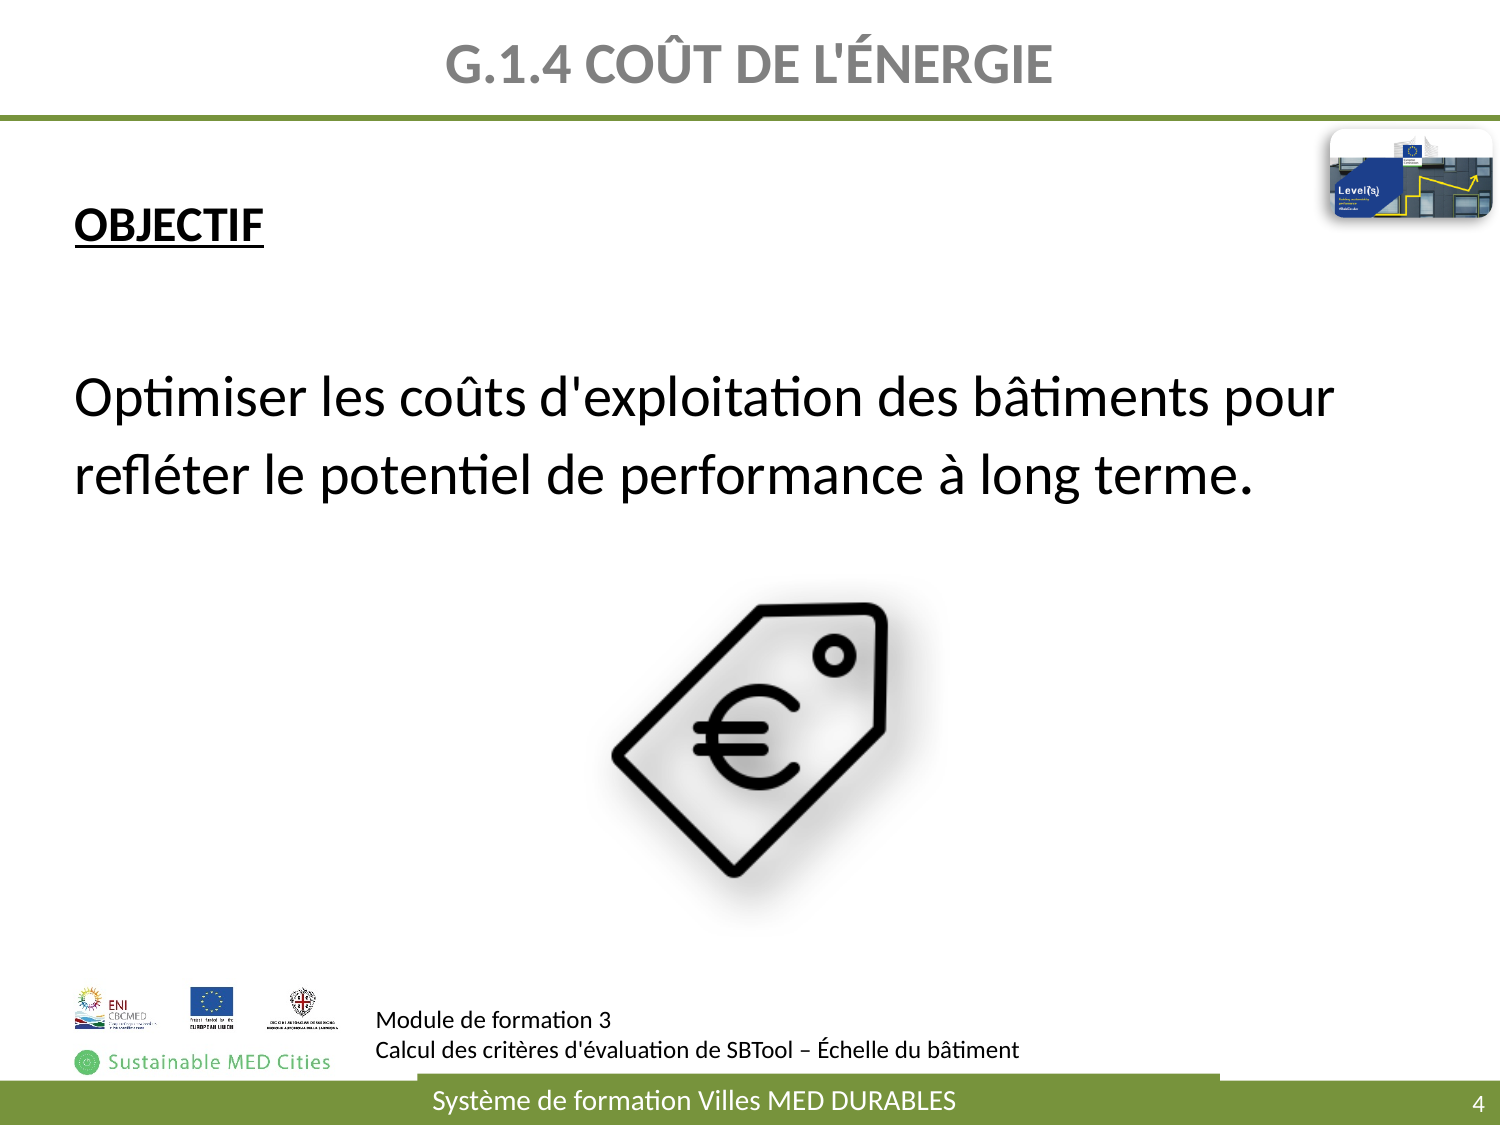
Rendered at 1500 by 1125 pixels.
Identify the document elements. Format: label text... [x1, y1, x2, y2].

picture [593, 584, 907, 898]
text_box Système de formation Villes MED DURABLES [417, 1073, 1220, 1124]
picture [1329, 128, 1493, 218]
text_box Module de formation 3 Calcul des critères d'évaluation de SBTool – Échelle du bâtiment [360, 996, 1301, 1071]
slide_number 4 [1149, 1079, 1500, 1125]
picture [62, 978, 356, 1080]
title G.1.4 COÛT DE L'ÉNERGIE [0, 0, 1500, 121]
list OBJECTIF Optimiser les coûts d'exploitation des bâtiments pour refléter le potentiel de performance à long terme. [59, 184, 1441, 920]
